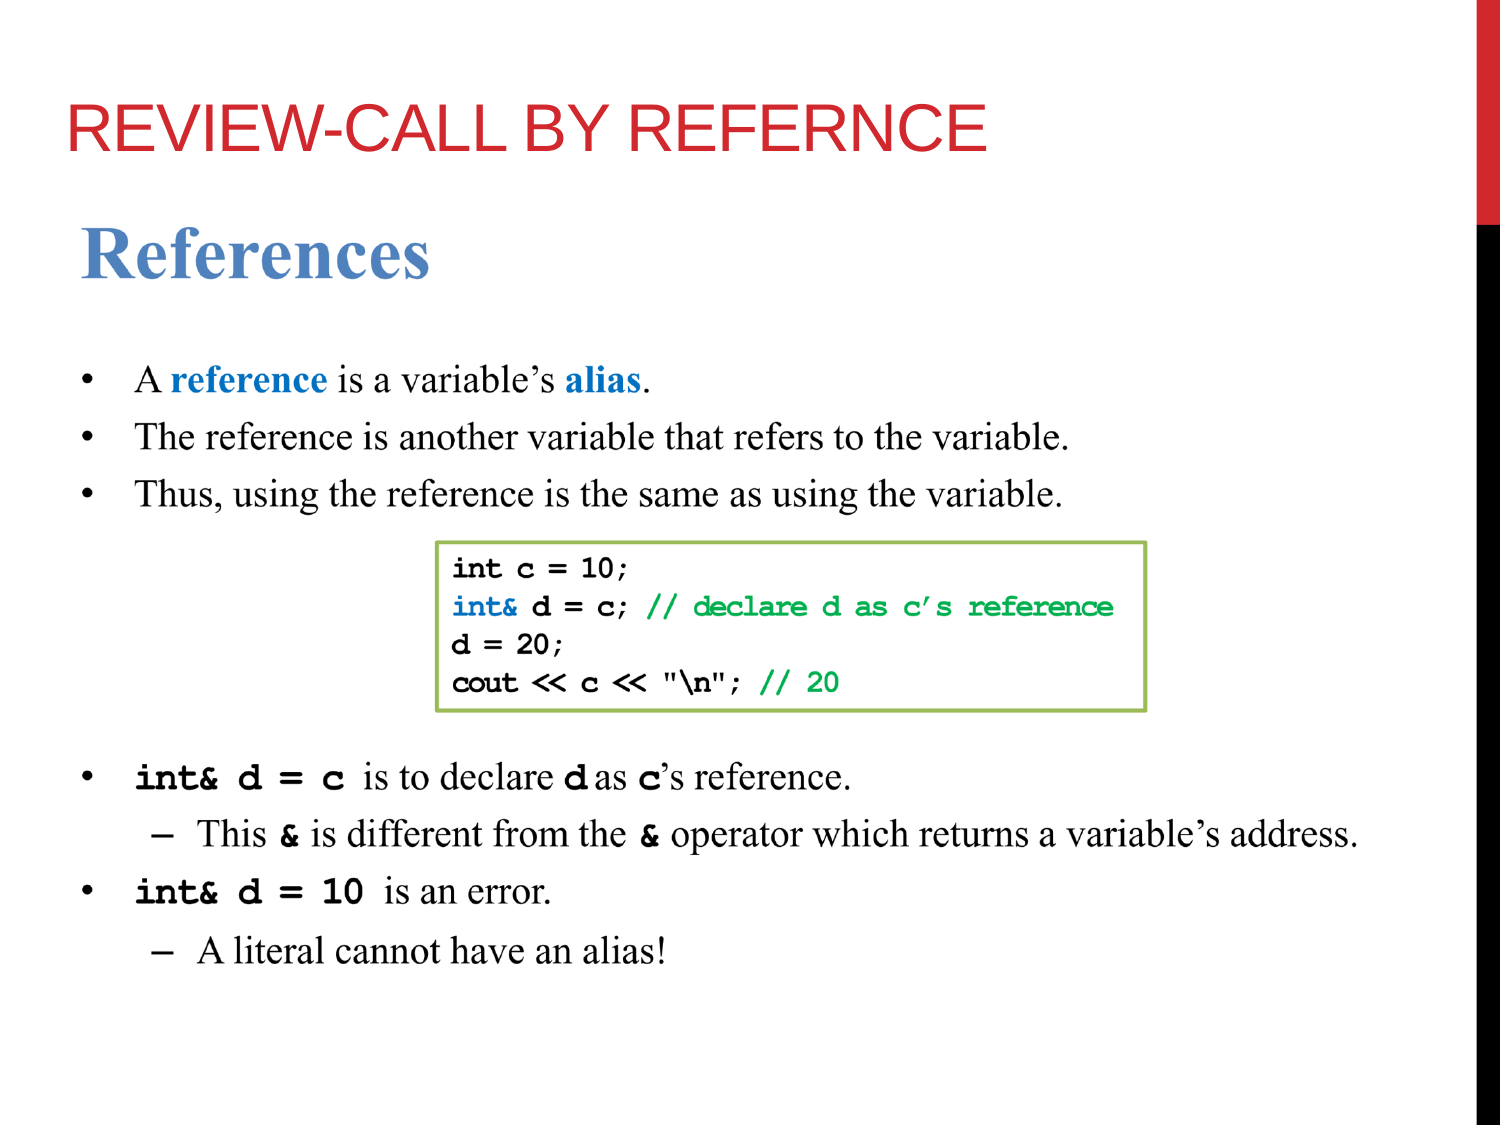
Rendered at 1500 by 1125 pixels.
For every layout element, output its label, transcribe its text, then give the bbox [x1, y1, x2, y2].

title Review-call by Refernce [49, 25, 1188, 173]
picture [59, 209, 1411, 1055]
